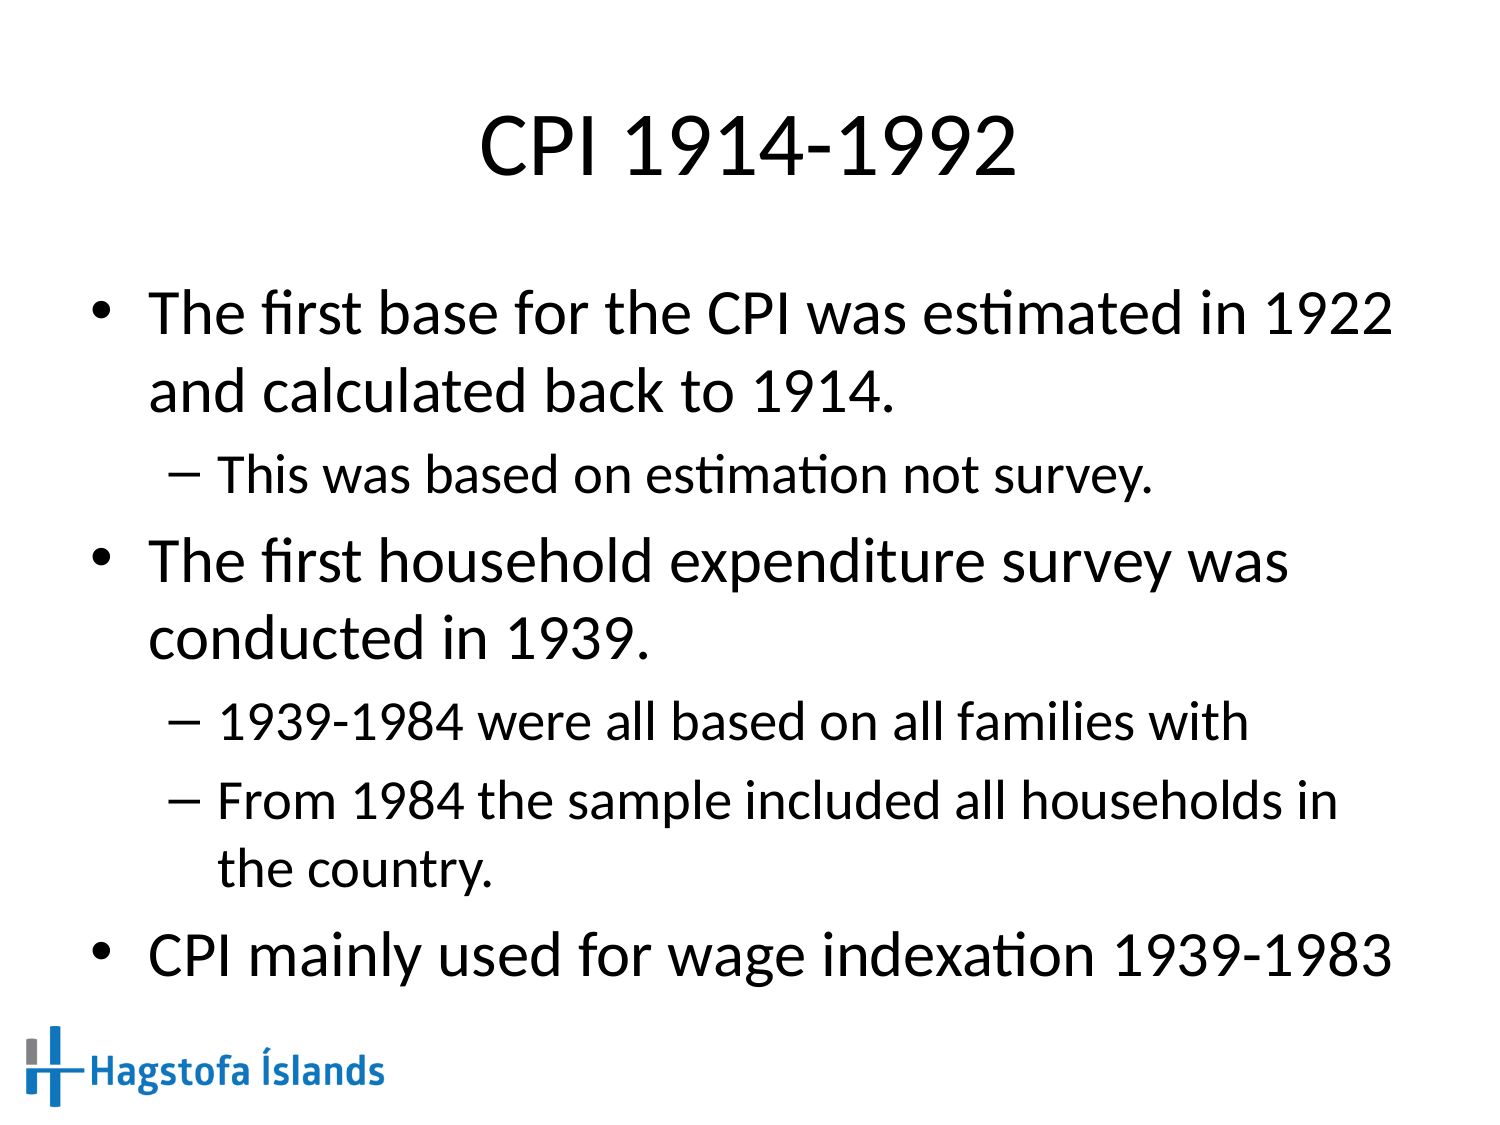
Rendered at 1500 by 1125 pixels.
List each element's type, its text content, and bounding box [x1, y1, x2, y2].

title CPI 1914-1992 [75, 45, 1425, 233]
picture [24, 1024, 386, 1109]
list The first base for the CPI was estimated in 1922 and calculated back to 1914. This was based on estimation not survey. The first household expenditure survey was conducted in 1939. 1939-1984 were all based on all families with From 1984 the sample included all households in the country. CPI mainly used for wage indexation 1939-1983 [75, 262, 1425, 1005]
